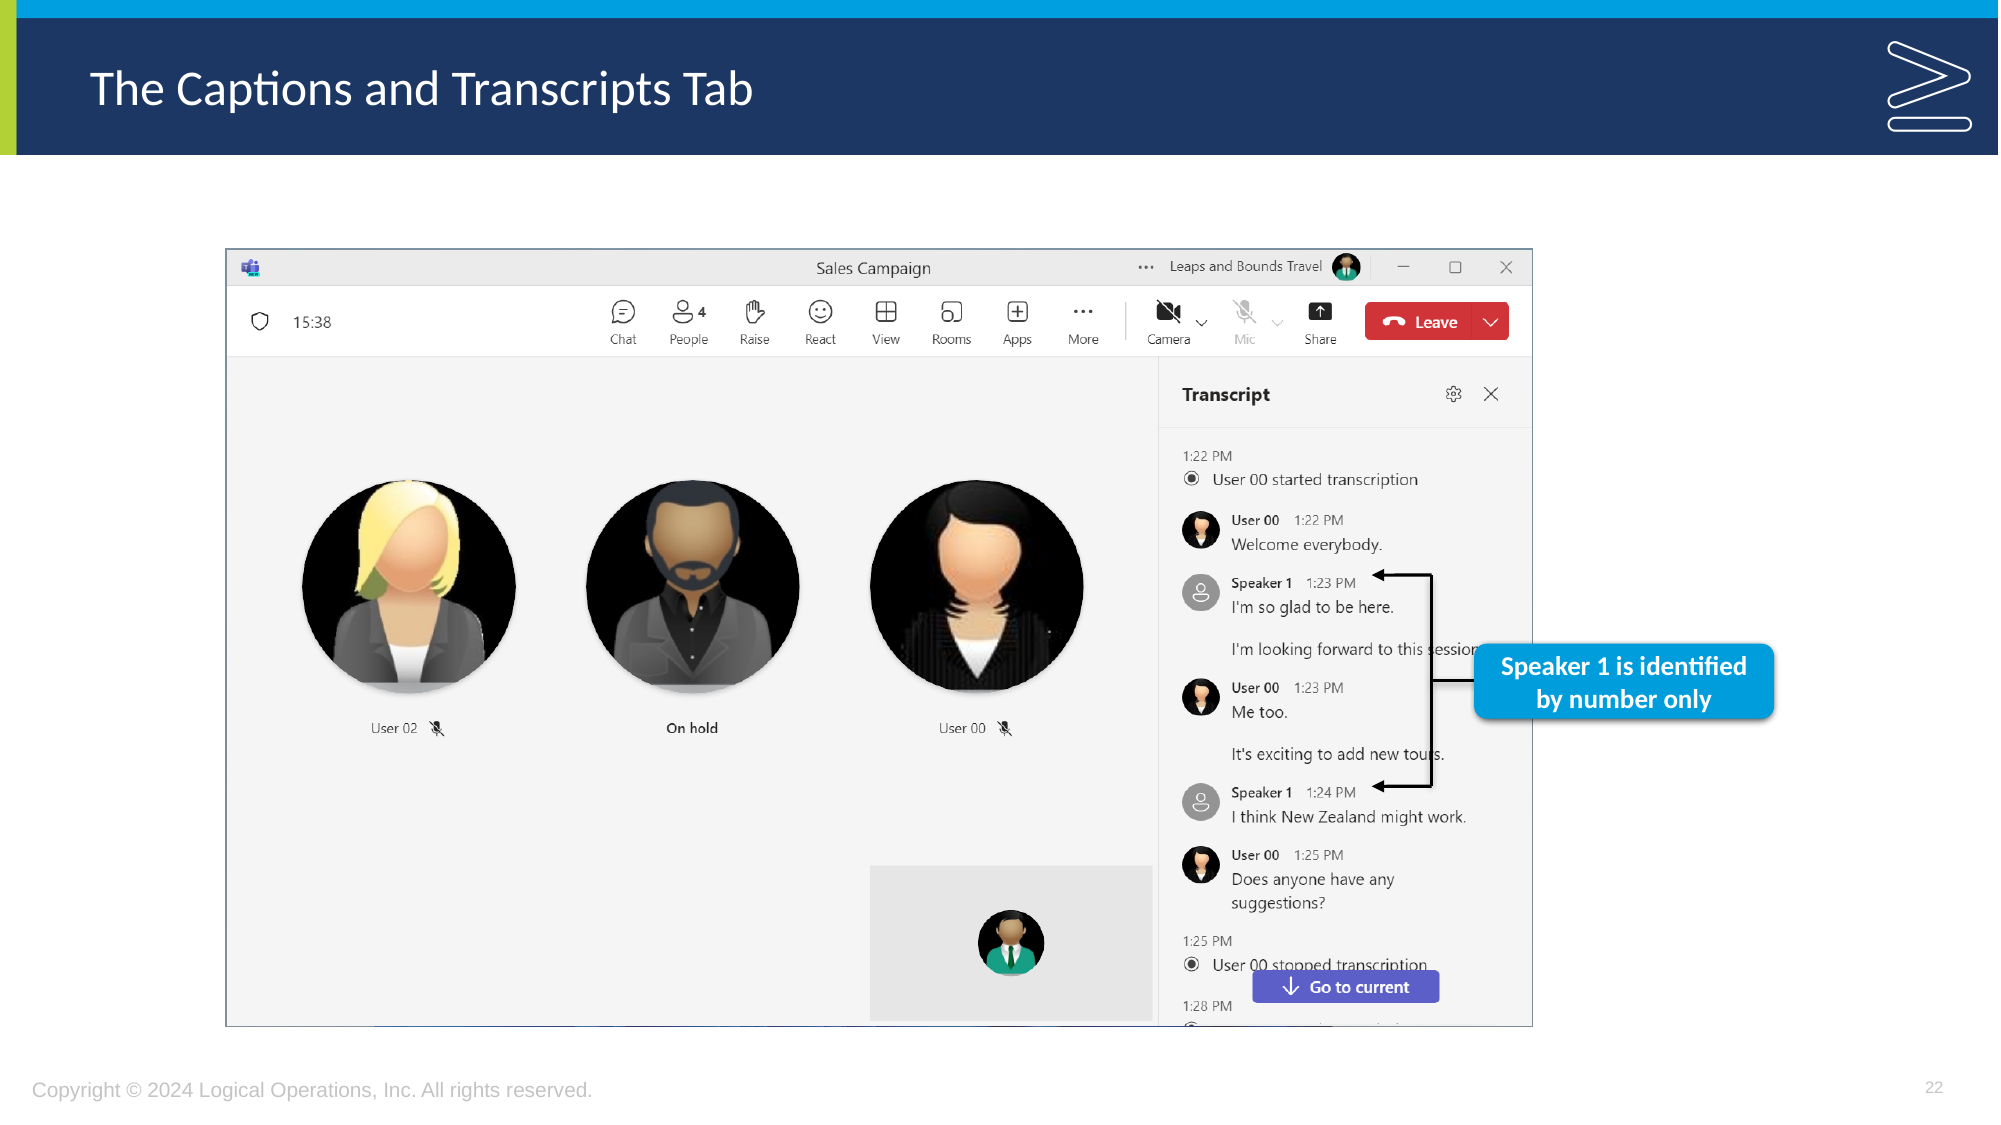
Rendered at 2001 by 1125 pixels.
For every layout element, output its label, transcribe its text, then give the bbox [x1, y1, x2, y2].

picture [1850, 19, 1998, 155]
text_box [225, 247, 1775, 1027]
picture [0, 0, 74, 155]
title The Captions and Transcripts Tab [74, 16, 1850, 155]
slide_number 22 [1491, 1057, 1959, 1118]
